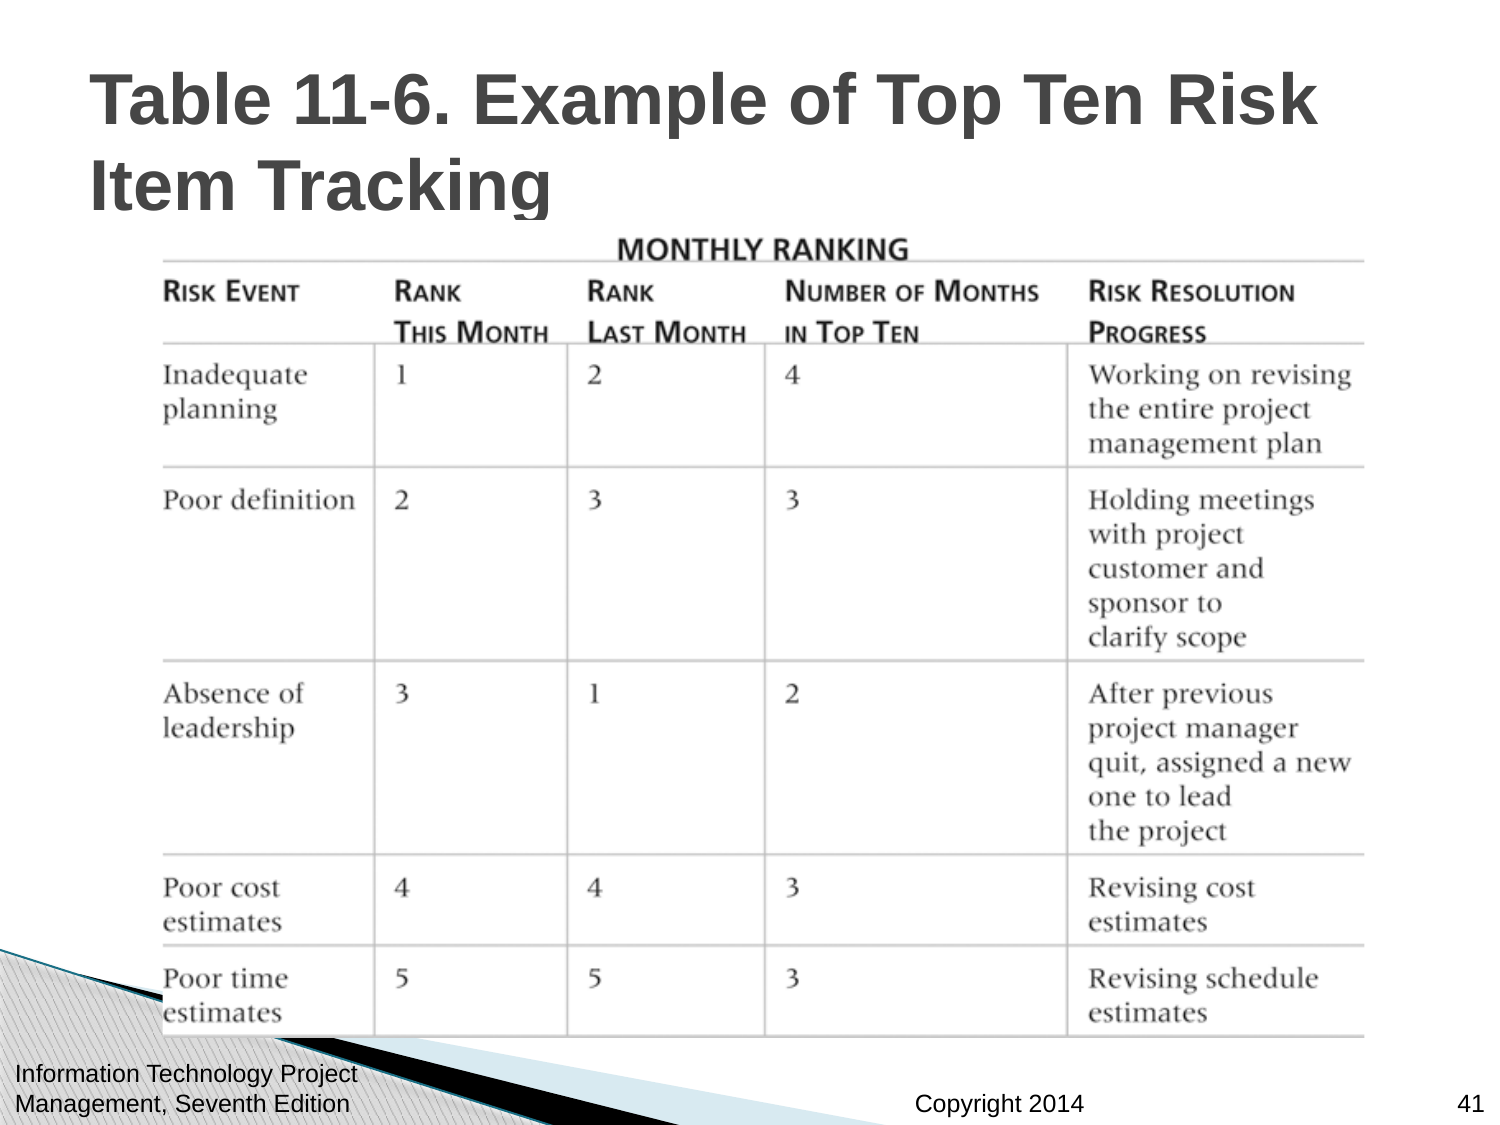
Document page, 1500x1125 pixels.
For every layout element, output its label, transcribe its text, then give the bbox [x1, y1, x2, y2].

picture [162, 220, 1365, 1038]
title Table 11-6. Example of Top Ten Risk Item Tracking [75, 45, 1425, 233]
slide_number 41 [1408, 1065, 1500, 1125]
footer Information Technology Project Management, Seventh Edition [0, 1065, 425, 1125]
